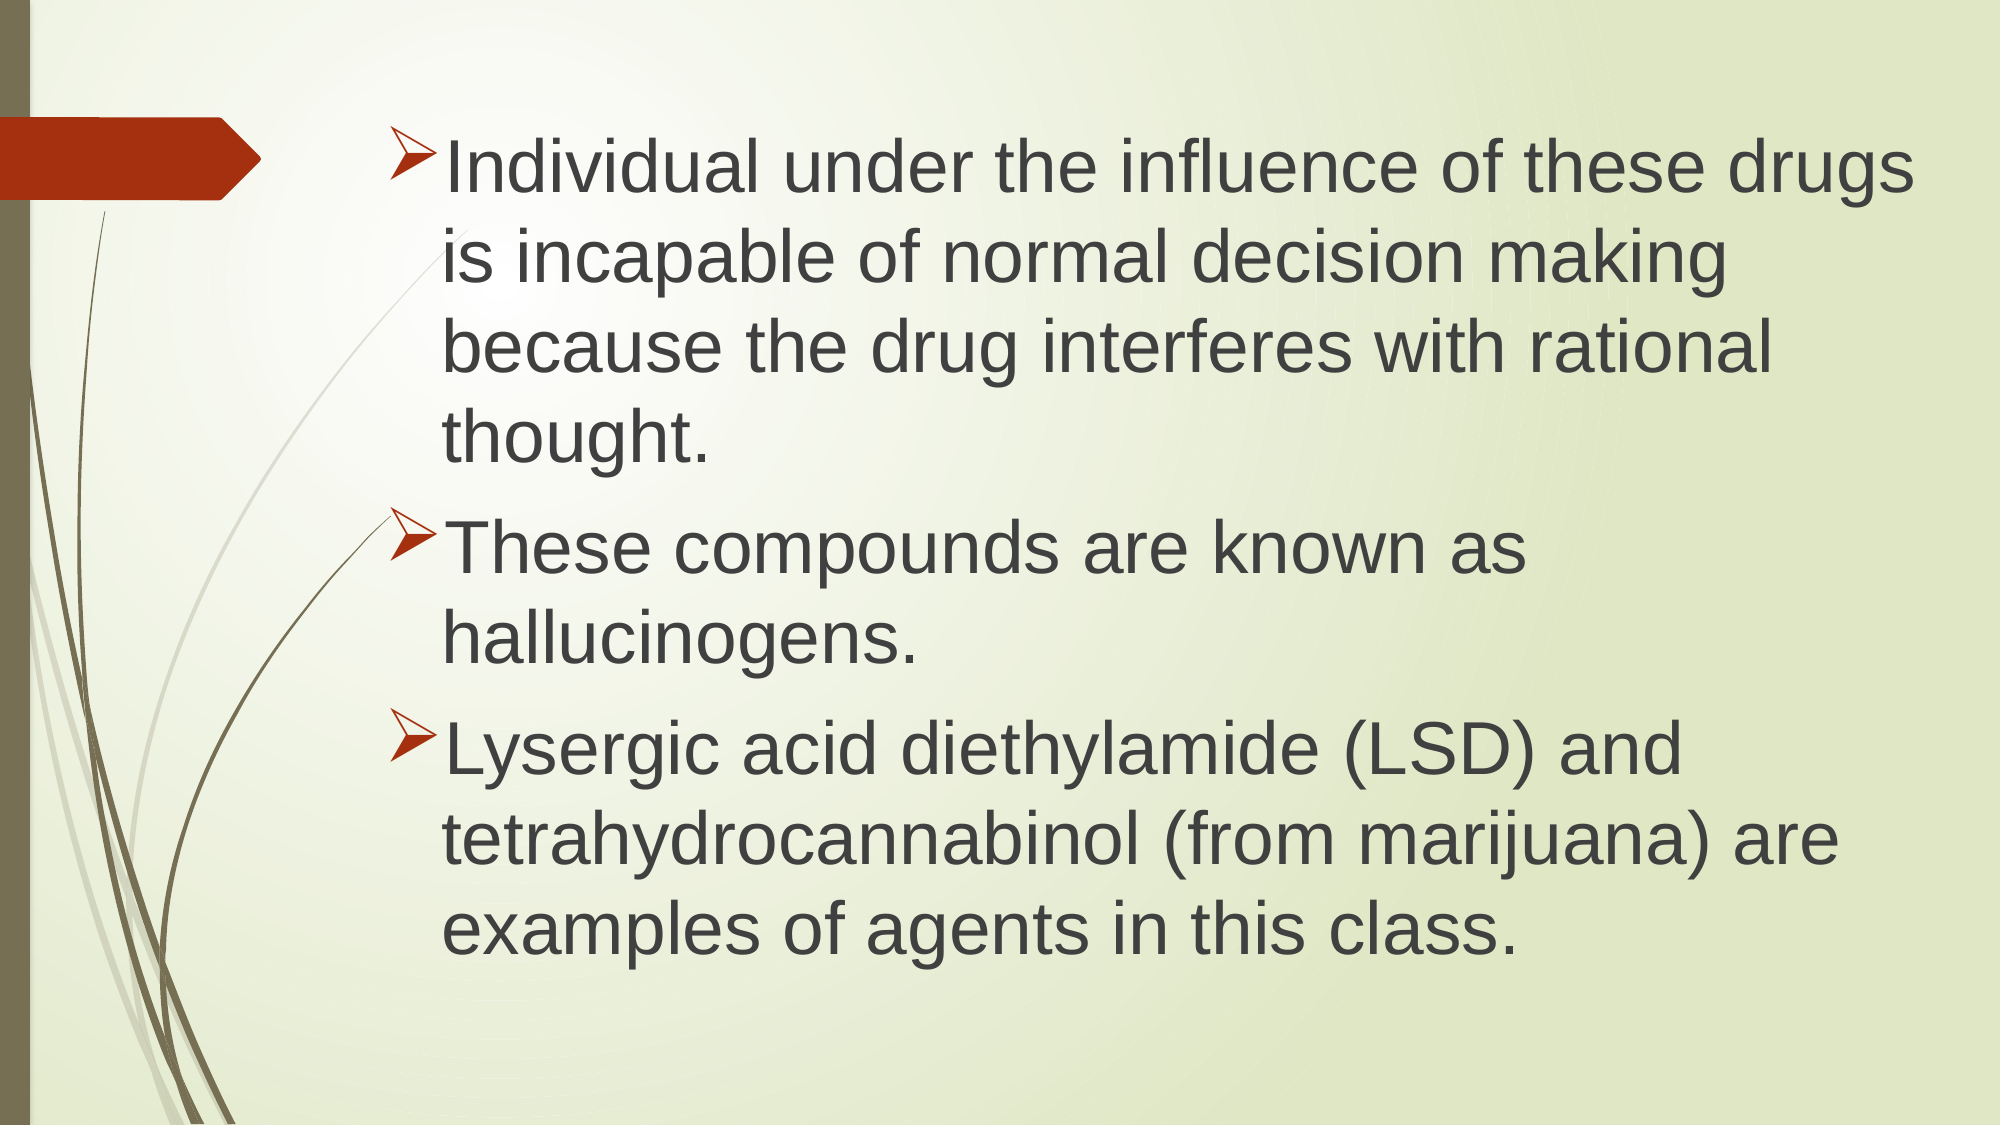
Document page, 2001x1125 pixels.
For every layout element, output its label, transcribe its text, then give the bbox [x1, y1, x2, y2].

list Individual under the influence of these drugs is incapable of normal decision making because the drug interferes with rational thought. These compounds are known as hallucinogens. Lysergic acid diethylamide (LSD) and tetrahydrocannabinol (from marijuana) are examples of agents in this class. [369, 109, 1981, 1081]
title . [425, 102, 1888, 109]
